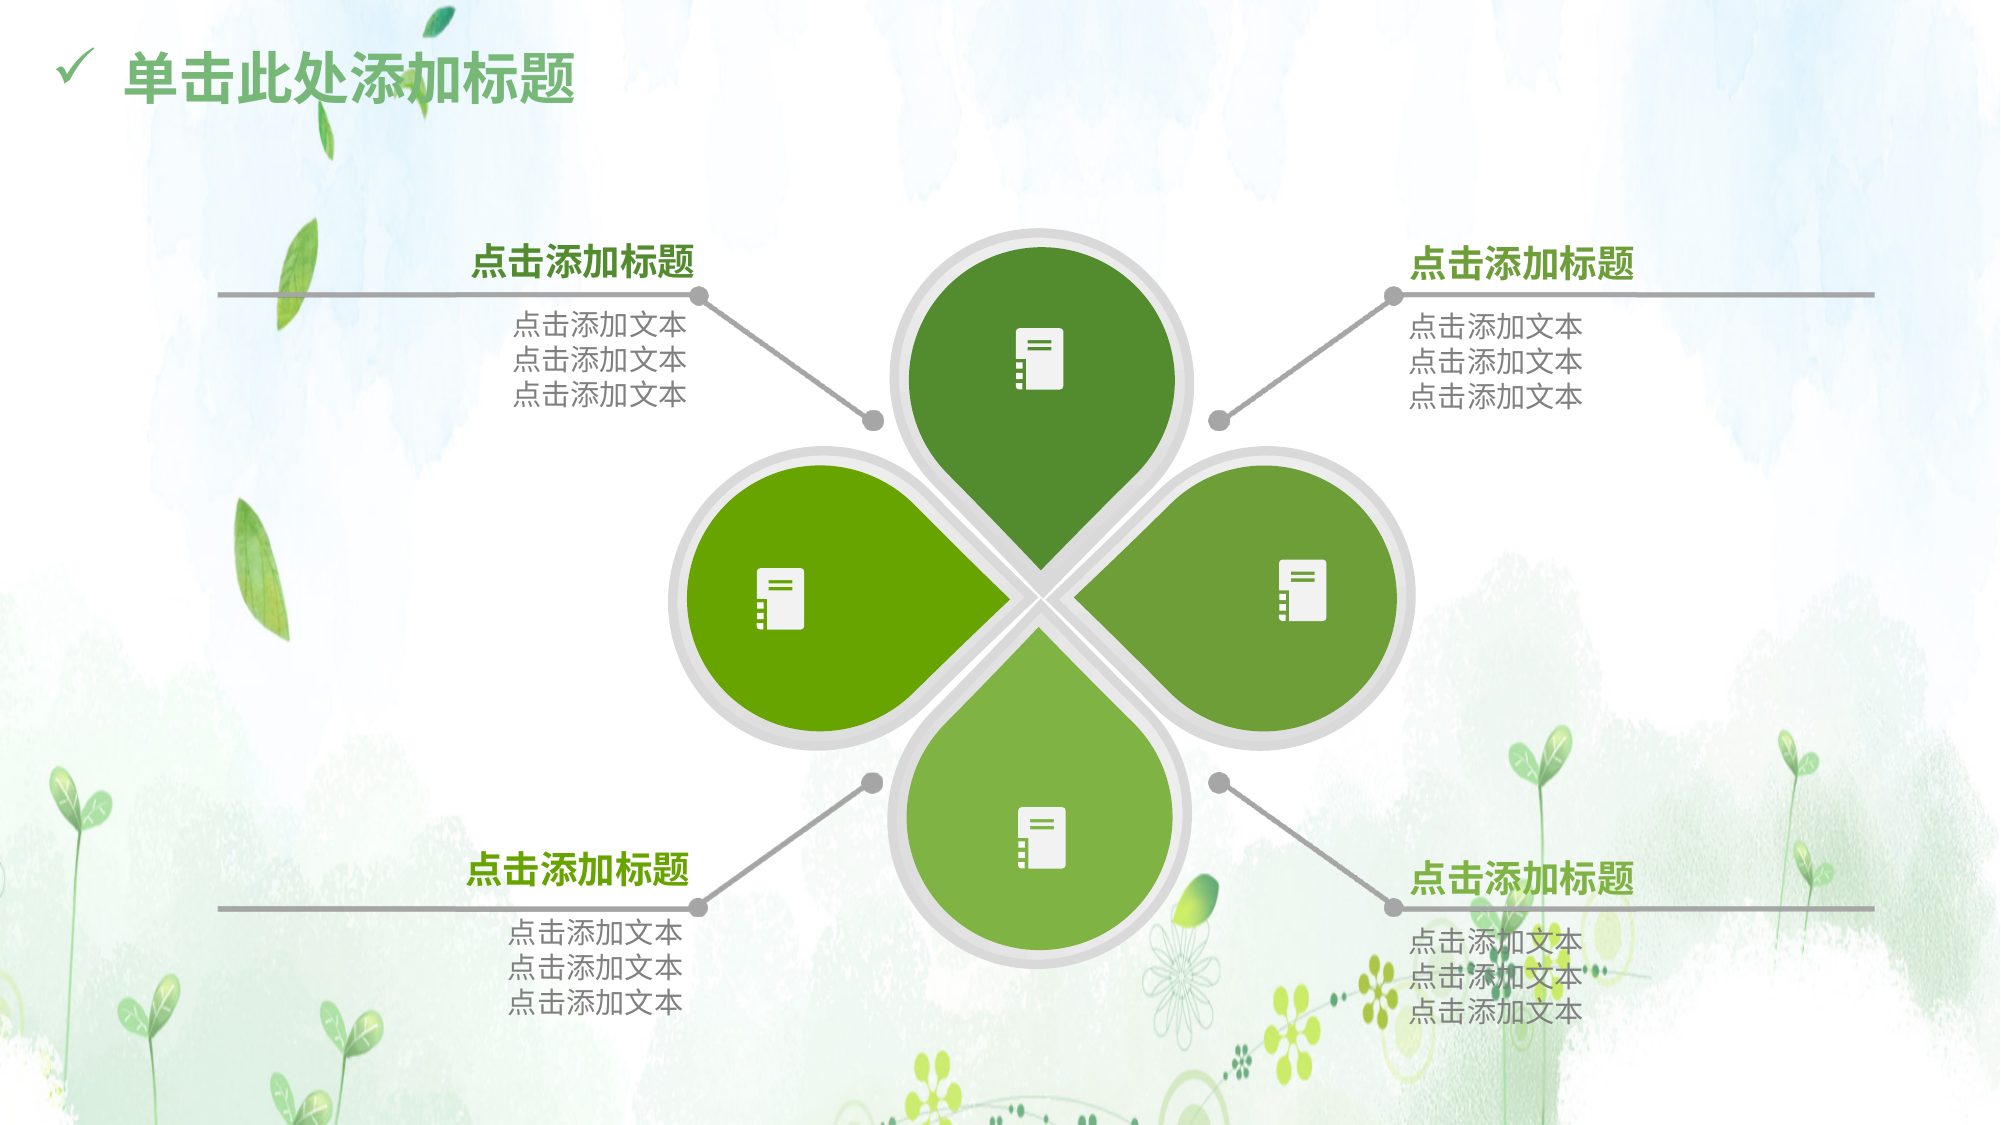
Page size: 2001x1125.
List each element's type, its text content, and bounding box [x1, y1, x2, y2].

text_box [1114, 452, 1413, 745]
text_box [214, 772, 883, 1069]
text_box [895, 231, 1188, 530]
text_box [1208, 772, 1877, 1078]
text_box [1208, 232, 1877, 463]
title 单击此处添加标题 [36, 43, 1762, 120]
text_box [671, 452, 970, 745]
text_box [215, 230, 884, 461]
picture [0, 0, 2001, 1125]
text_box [893, 667, 1186, 966]
